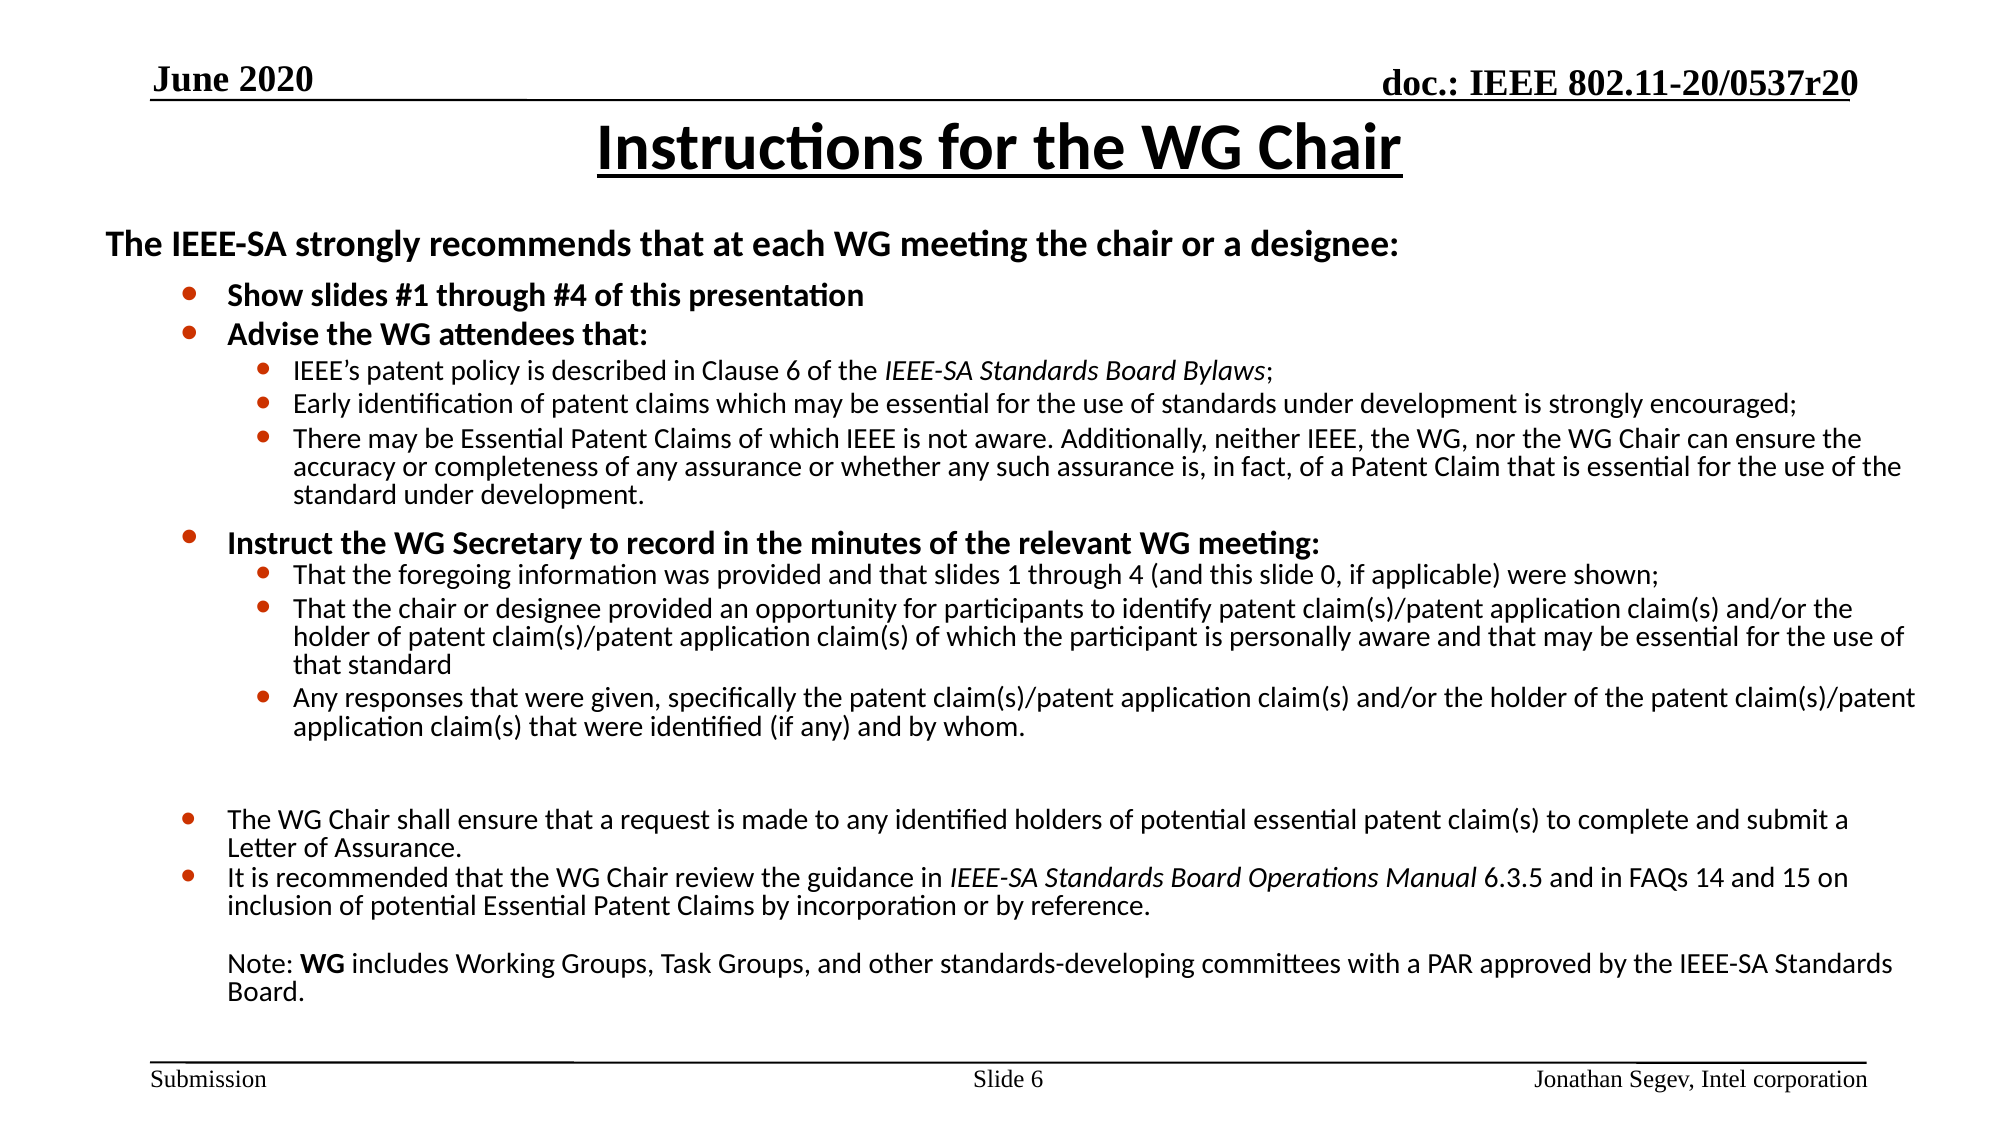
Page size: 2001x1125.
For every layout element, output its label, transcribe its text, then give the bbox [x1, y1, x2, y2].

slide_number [152, 54, 563, 100]
footer Jonathan Segev, Intel corporation [1171, 1061, 1869, 1093]
list The IEEE-SA strongly recommends that at each WG meeting the chair or a designee: Show slides #1 through #4 of this presentation Advise the WG attendees that: IEEE’s patent policy is described in Clause 6 of the IEEE-SA Standards Board Bylaws; Early identification of patent claims which may be essential for the use of standards under development is strongly encouraged; There may be Essential Patent Claims of which IEEE is not aware. Additionally, neither IEEE, the WG, nor the WG Chair can ensure the accuracy or completeness of any assurance or whether any such assurance is, in fact, of a Patent Claim that is essential for the use of the standard under development. Instruct the WG Secretary to record in the minutes of the relevant WG meeting: That the foregoing information was provided and that slides 1 through 4 (and this slide 0, if applicable) were shown; That the chair or designee provided an opportunity for participants to identify patent claim(s)/patent application claim(s) and/or the holder of patent claim(s)/patent application claim(s) of which the participant is personally aware and that may be essential for the use of that standard Any responses that were given, specifically the patent claim(s)/patent application claim(s) and/or the holder of the patent claim(s)/patent application claim(s) that were identified (if any) and by whom. The WG Chair shall ensure that a request is made to any identified holders of potential essential patent claim(s) to complete and submit a Letter of Assurance. It is recommended that the WG Chair review the guidance in IEEE-SA Standards Board Operations Manual 6.3.5 and in FAQs 14 and 15 on inclusion of potential Essential Patent Claims by incorporation or by reference. Note: WG includes Working Groups, Task Groups, and other standards-developing committees with a PAR approved by the IEEE-SA Standards Board. [90, 219, 1934, 1000]
title Instructions for the WG Chair [149, 112, 1850, 173]
slide_number Slide 6 [950, 1061, 1067, 1123]
